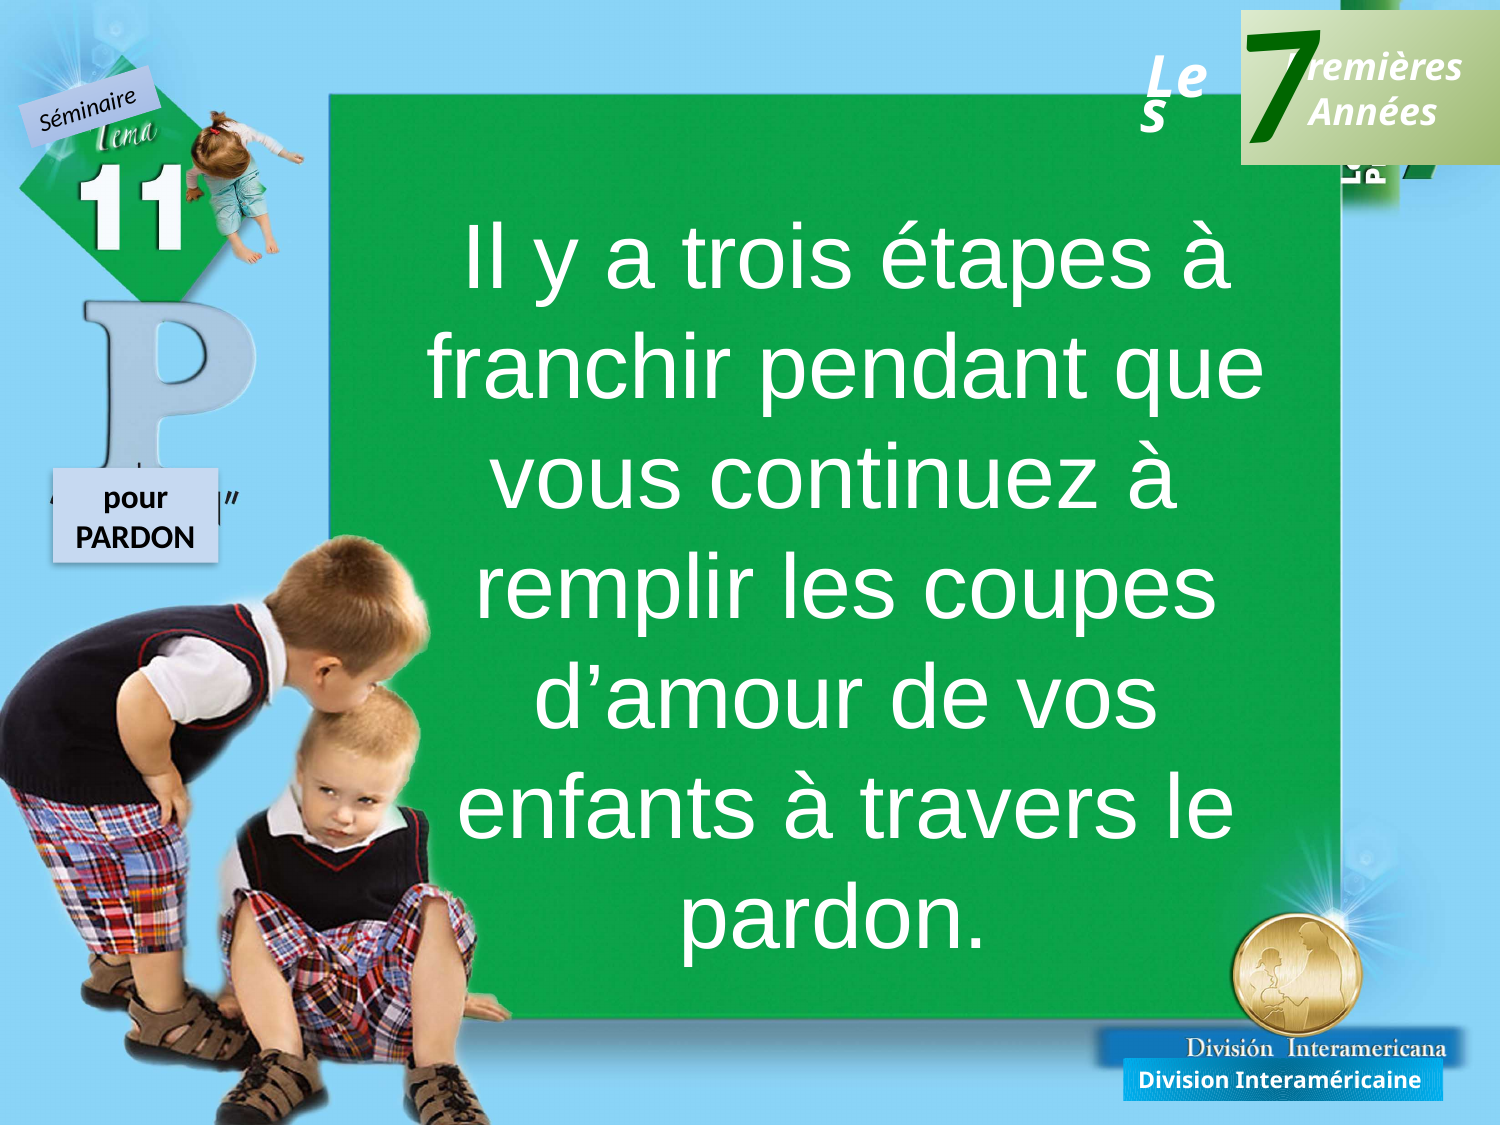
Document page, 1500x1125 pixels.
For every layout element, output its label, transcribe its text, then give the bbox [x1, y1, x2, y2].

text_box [1119, 0, 1500, 185]
text_box Séminaire [18, 65, 162, 149]
text_box Division Interaméricaine [1123, 1058, 1444, 1101]
picture [0, 0, 1500, 1125]
text_box Il y a trois étapes à franchir pendant que vous continuez à remplir les coupes d’amour de vos enfants à travers le pardon. [362, 189, 1332, 975]
text_box pour PARDON [53, 467, 219, 563]
